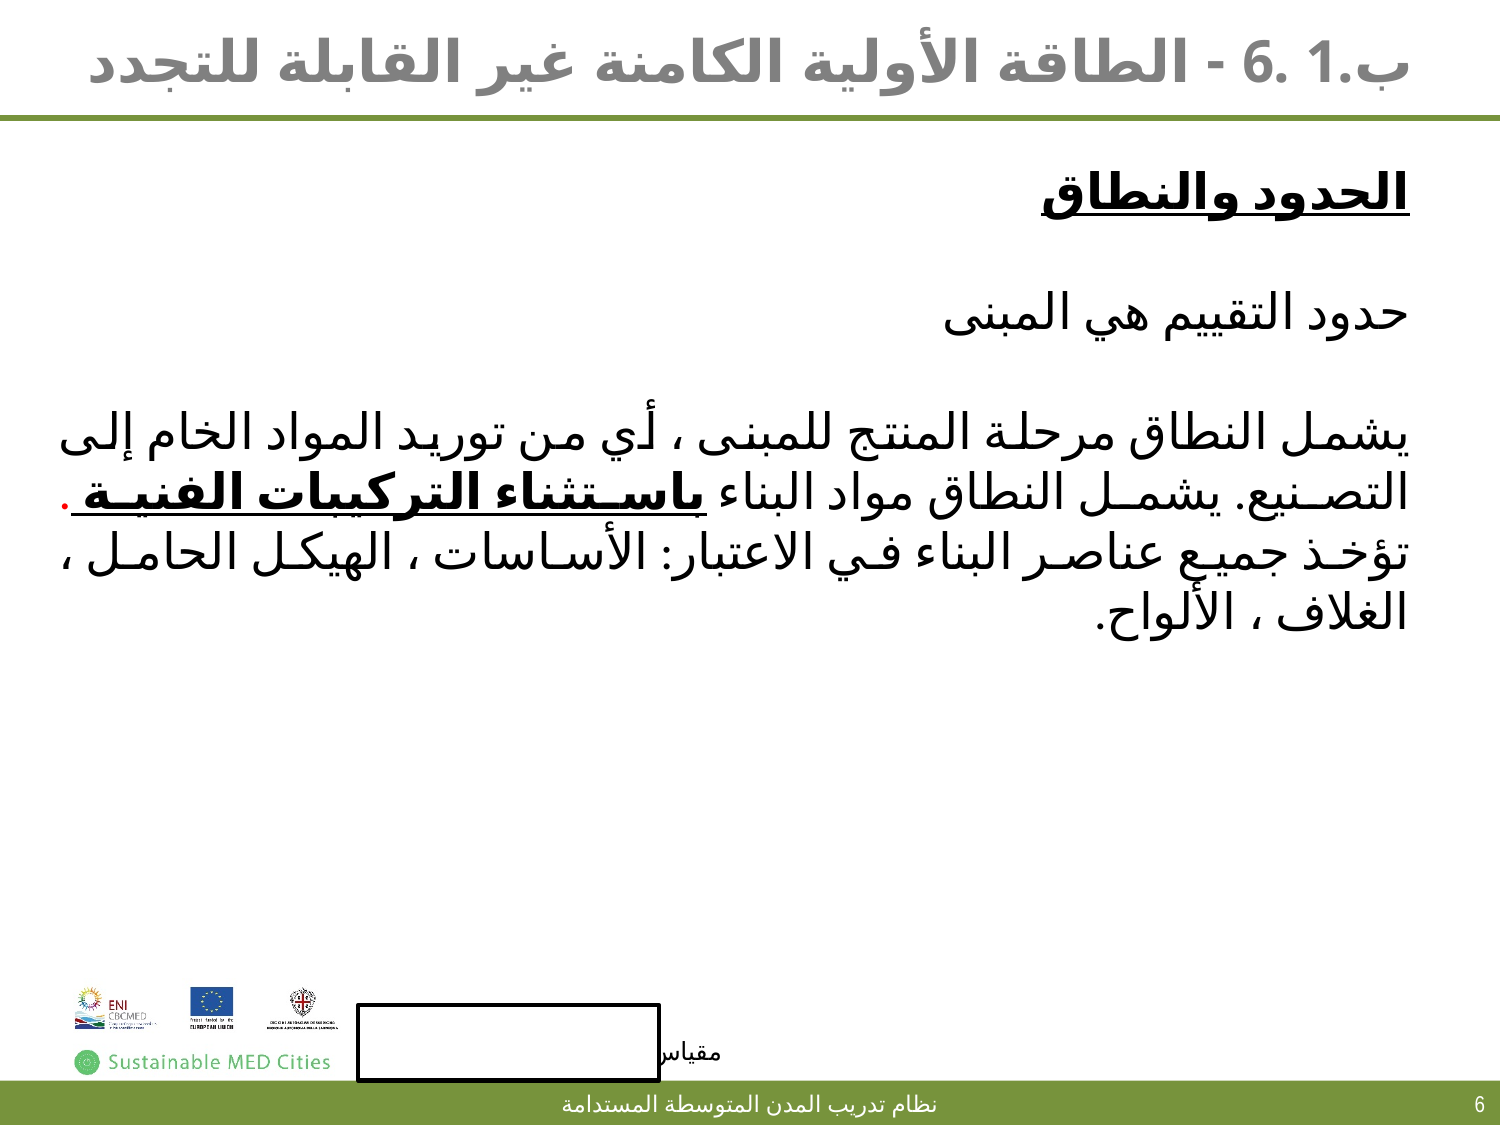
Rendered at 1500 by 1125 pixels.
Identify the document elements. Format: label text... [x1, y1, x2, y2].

slide_number 6 [1149, 1081, 1500, 1125]
text_box [356, 1003, 661, 1083]
picture [62, 978, 356, 1080]
title ب.1 .6 - الطاقة الأولية الكامنة غير القابلة للتجدد [0, 0, 1500, 119]
list الحدود والنطاق حدود التقييم هي المبنى يشمل النطاق مرحلة المنتج للمبنى ، أي من توريد المواد الخام إلى التصنيع. يشمل النطاق مواد البناء باستثناء التركيبات الفنية . تؤخذ جميع عناصر البناء في الاعتبار: الأساسات ، الهيكل الحامل ، الغلاف ، الألواح. [43, 152, 1425, 944]
